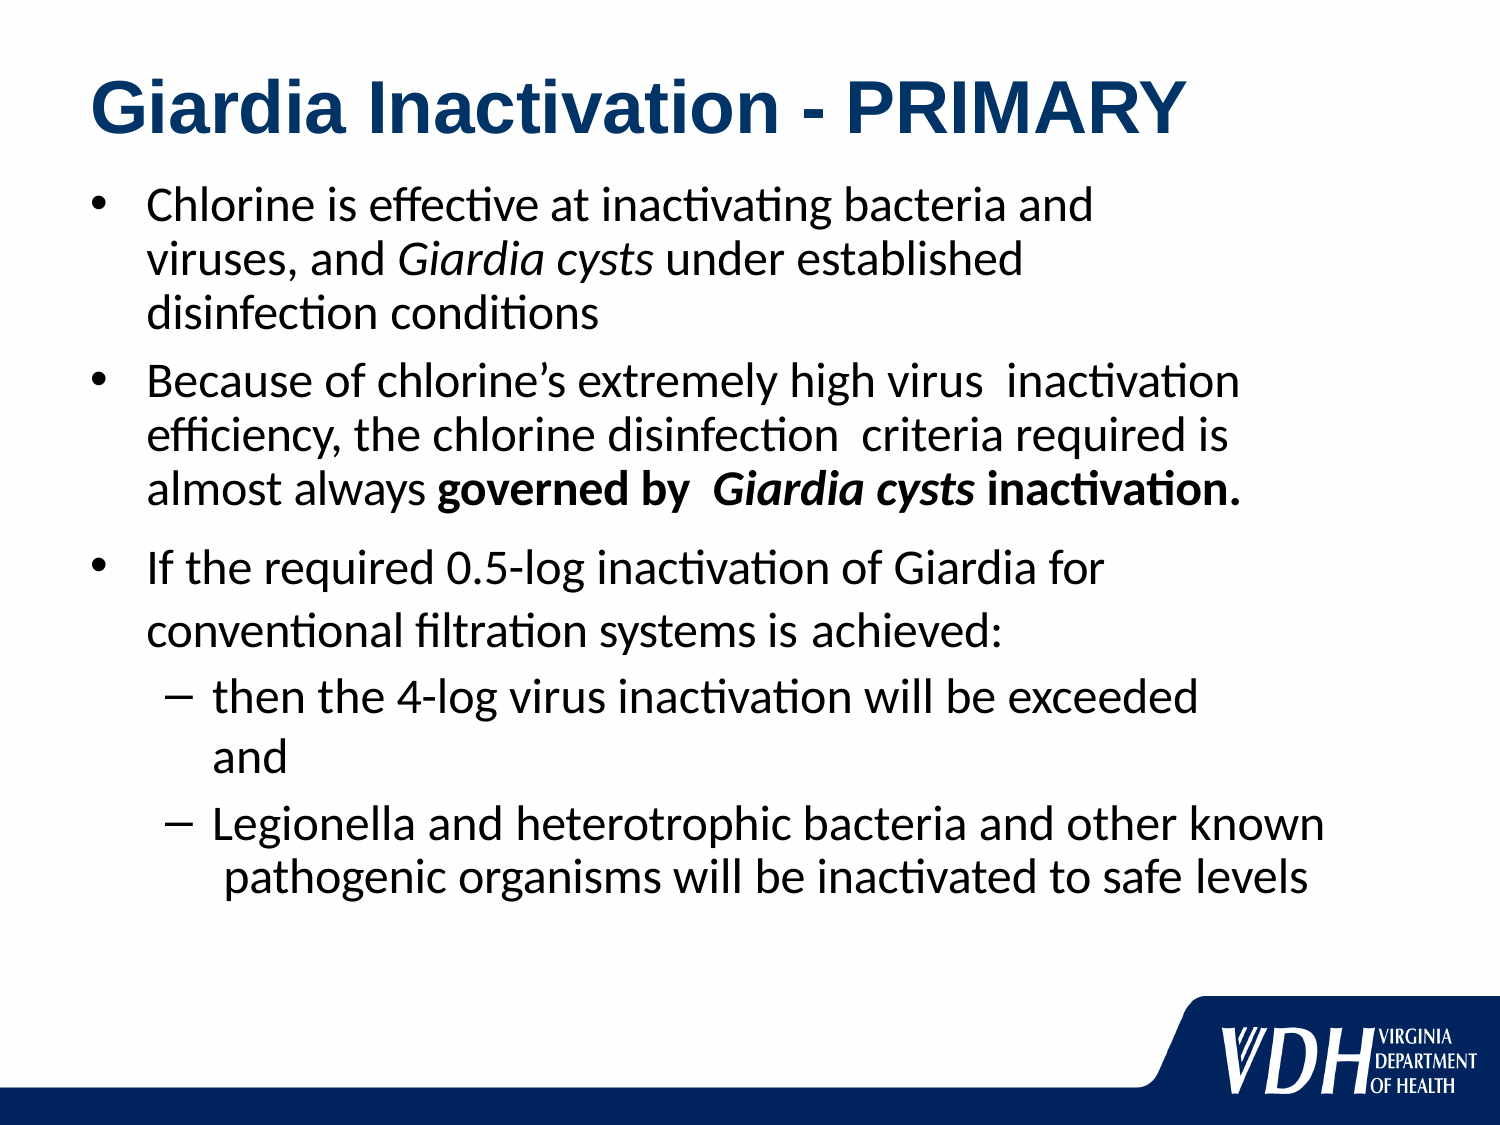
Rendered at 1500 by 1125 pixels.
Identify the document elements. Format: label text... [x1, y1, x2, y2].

title Giardia Inactivation - PRIMARY [87, 7, 1276, 169]
picture [0, 0, 1500, 1125]
text_box Chlorine is effective at inactivating bacteria and viruses, and Giardia cysts under established disinfection conditions Because of chlorine’s extremely high virus inactivation efficiency, the chlorine disinfection criteria required is almost always governed by Giardia cysts inactivation. If the required 0.5-log inactivation of Giardia for conventional filtration systems is achieved: then the 4-log virus inactivation will be exceeded and Legionella and heterotrophic bacteria and other known pathogenic organisms will be inactivated to safe levels [87, 169, 1334, 904]
